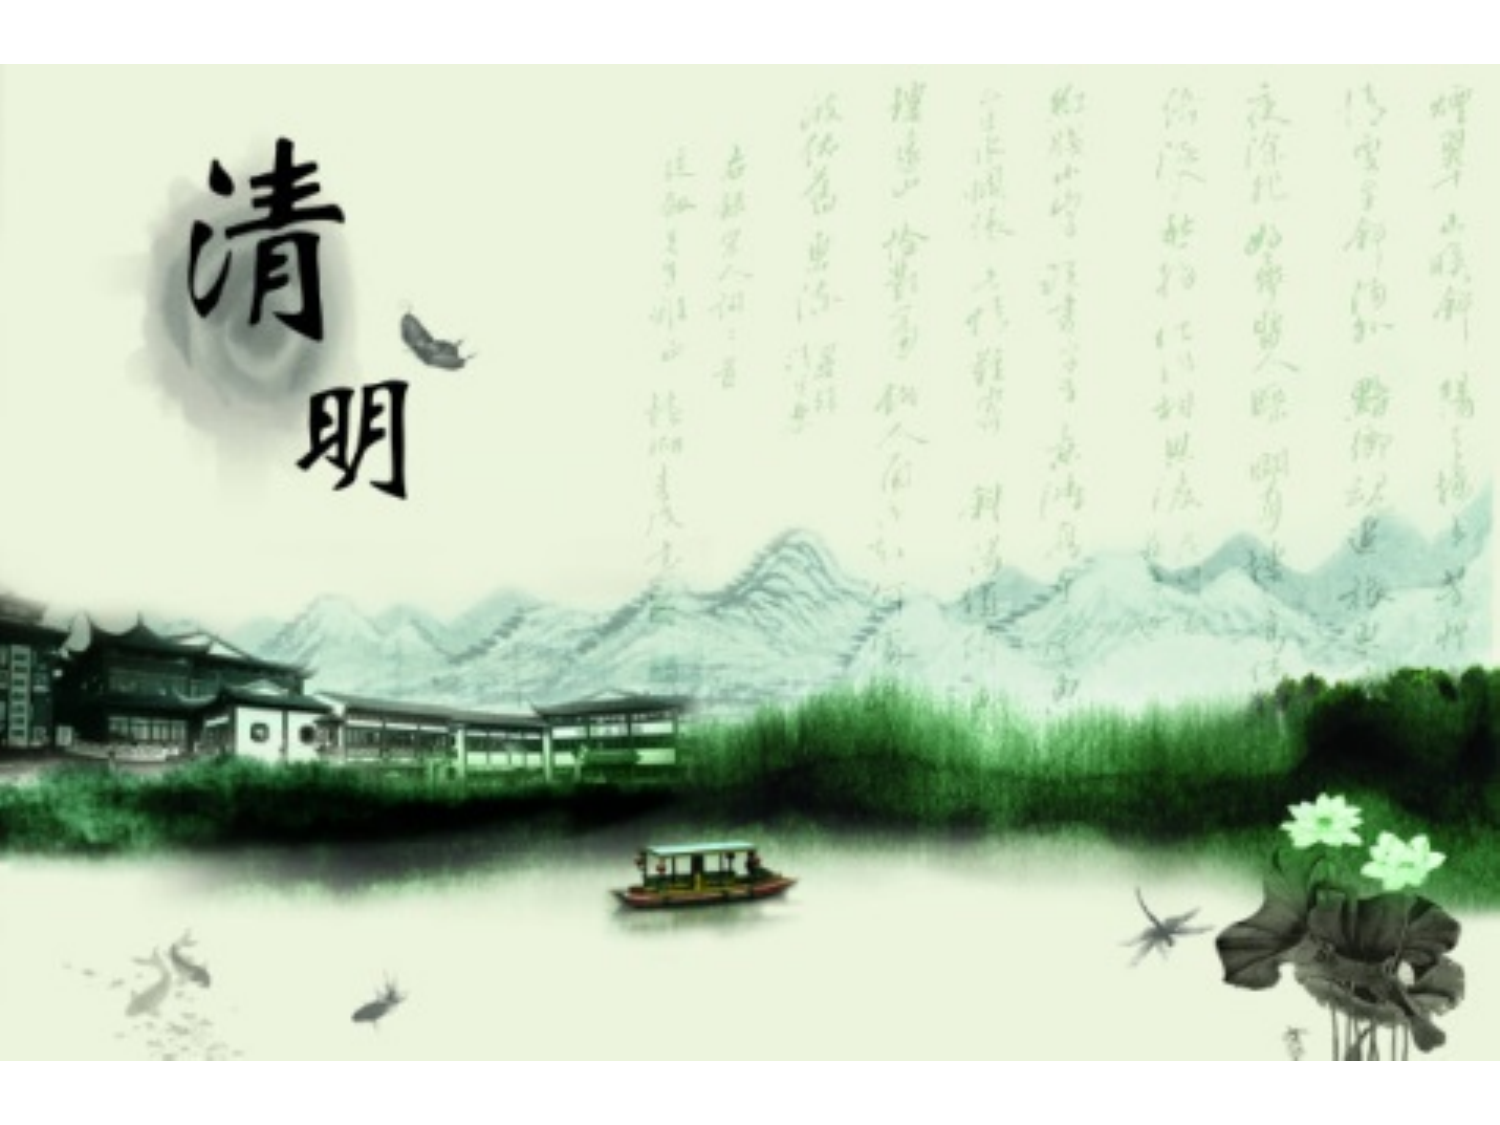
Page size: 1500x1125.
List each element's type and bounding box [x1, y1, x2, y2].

picture [0, 63, 1500, 1062]
